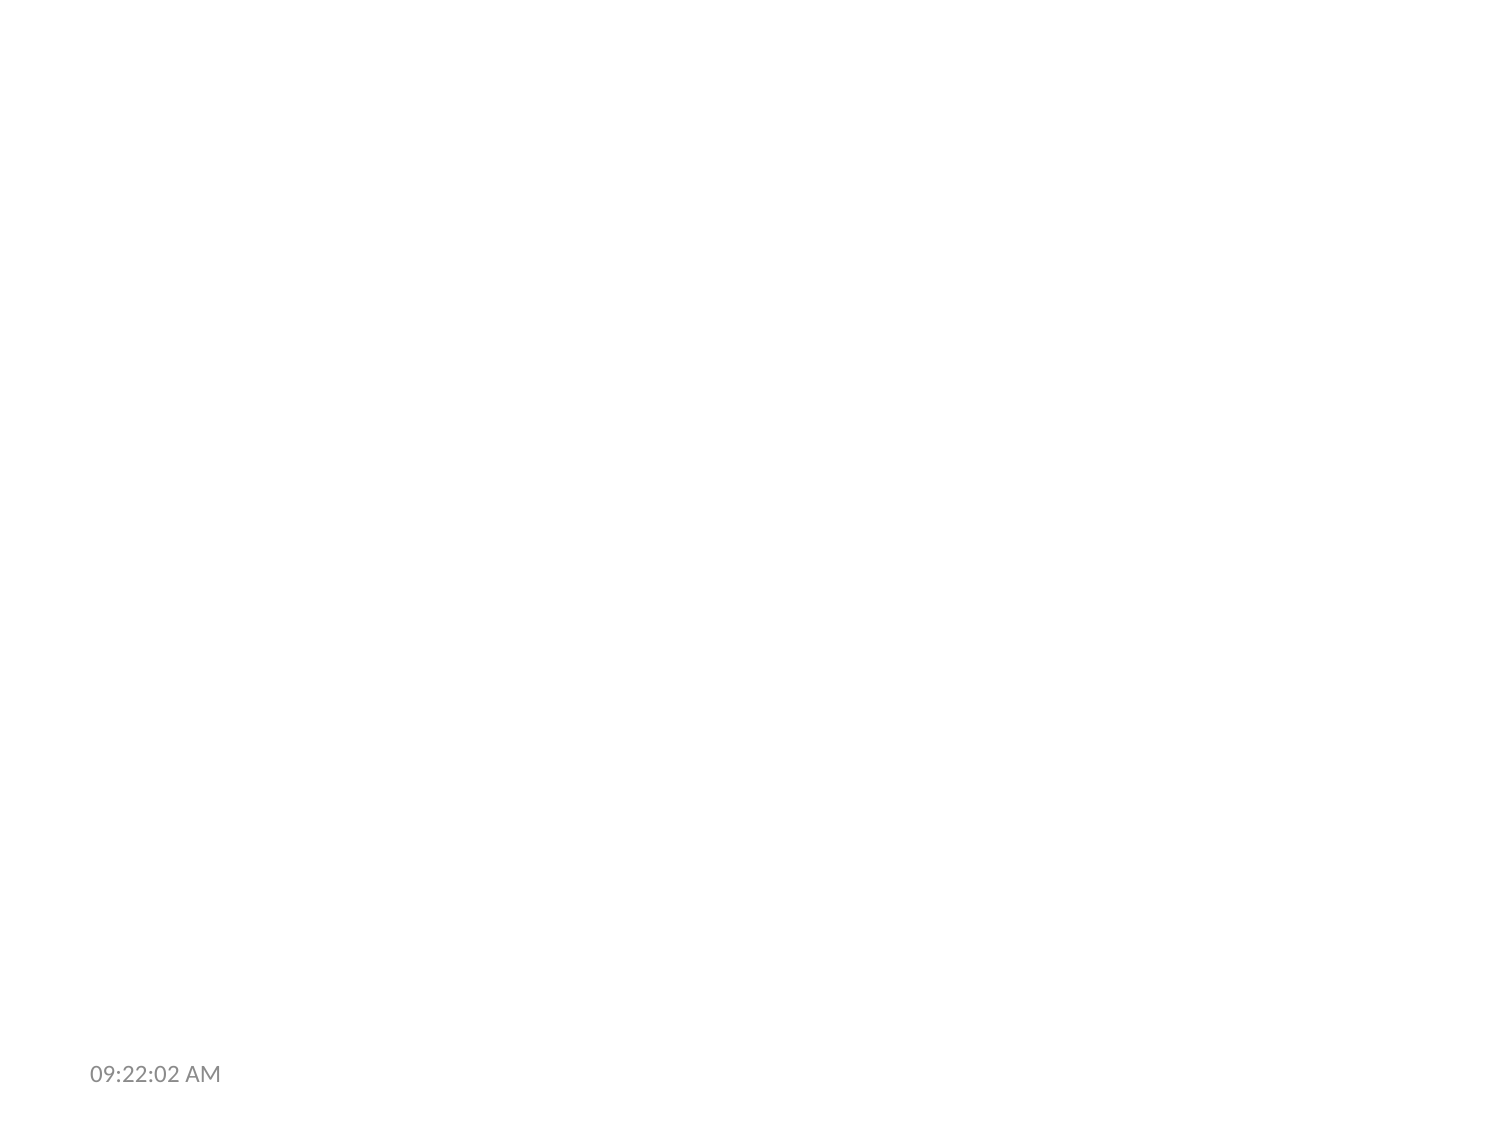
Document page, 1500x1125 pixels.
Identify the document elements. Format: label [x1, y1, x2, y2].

slide_number [75, 1042, 425, 1103]
